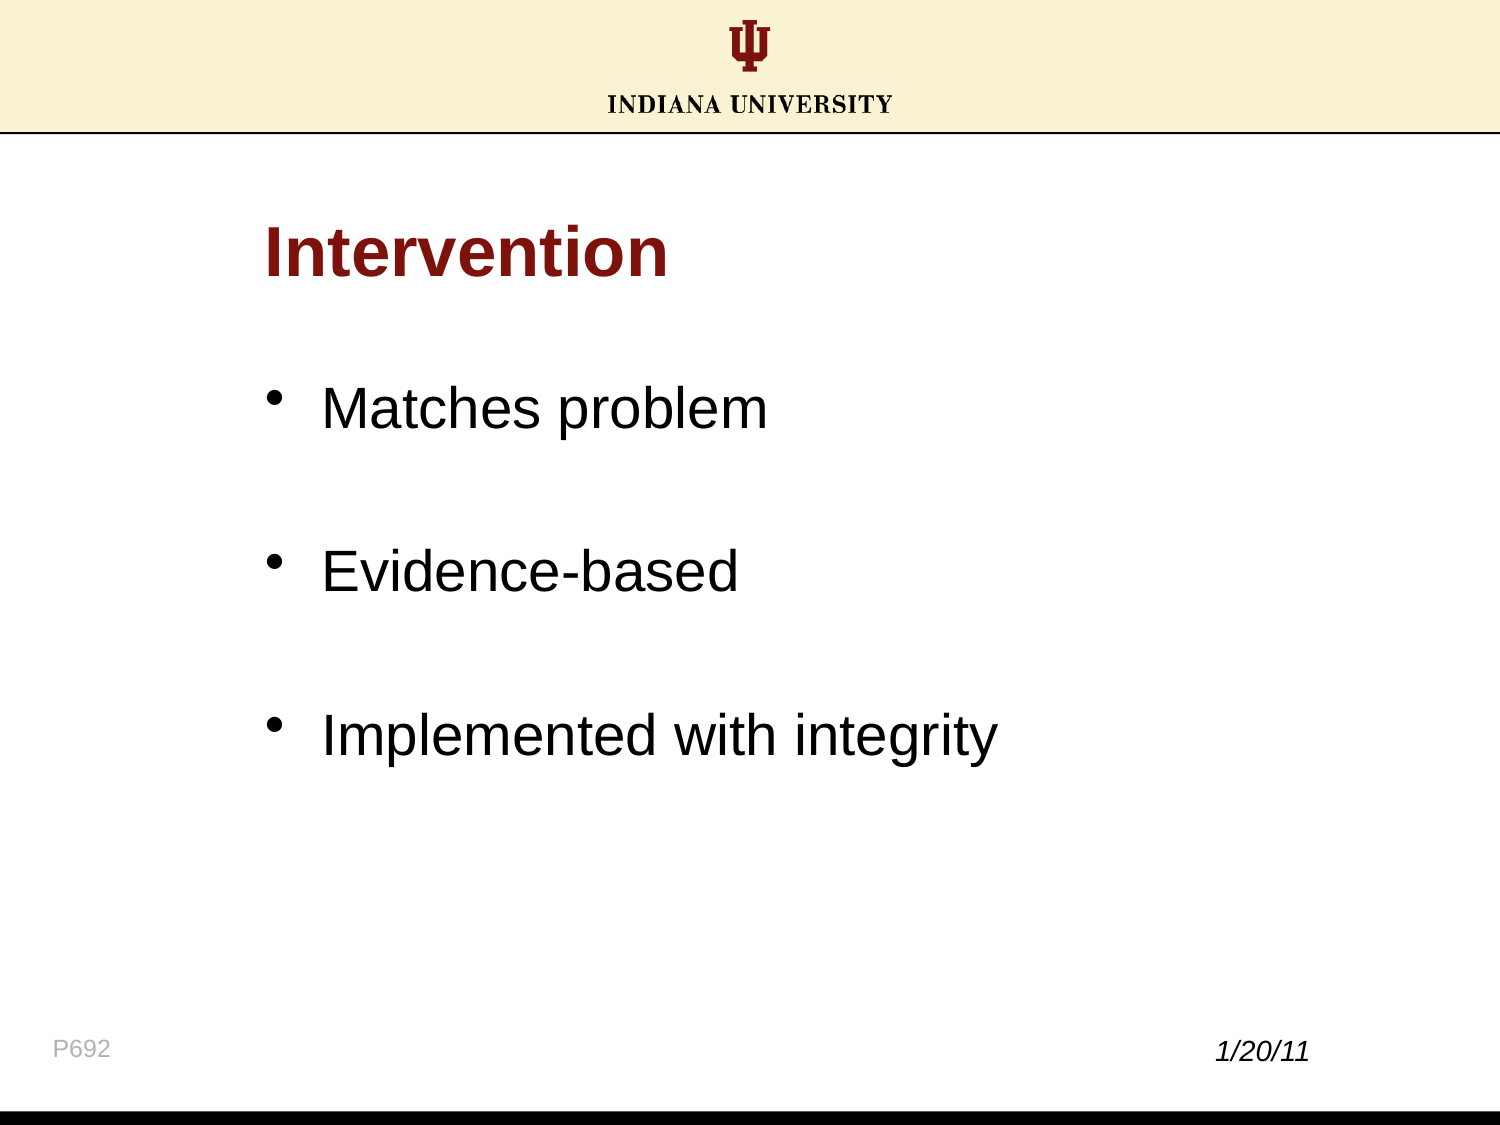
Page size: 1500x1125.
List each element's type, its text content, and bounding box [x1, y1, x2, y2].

title Intervention [249, 154, 1417, 342]
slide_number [1199, 1024, 1463, 1076]
picture [608, 20, 892, 113]
list Matches problem Evidence-based Implemented with integrity [249, 362, 1417, 1025]
footer P692 [37, 1024, 851, 1076]
